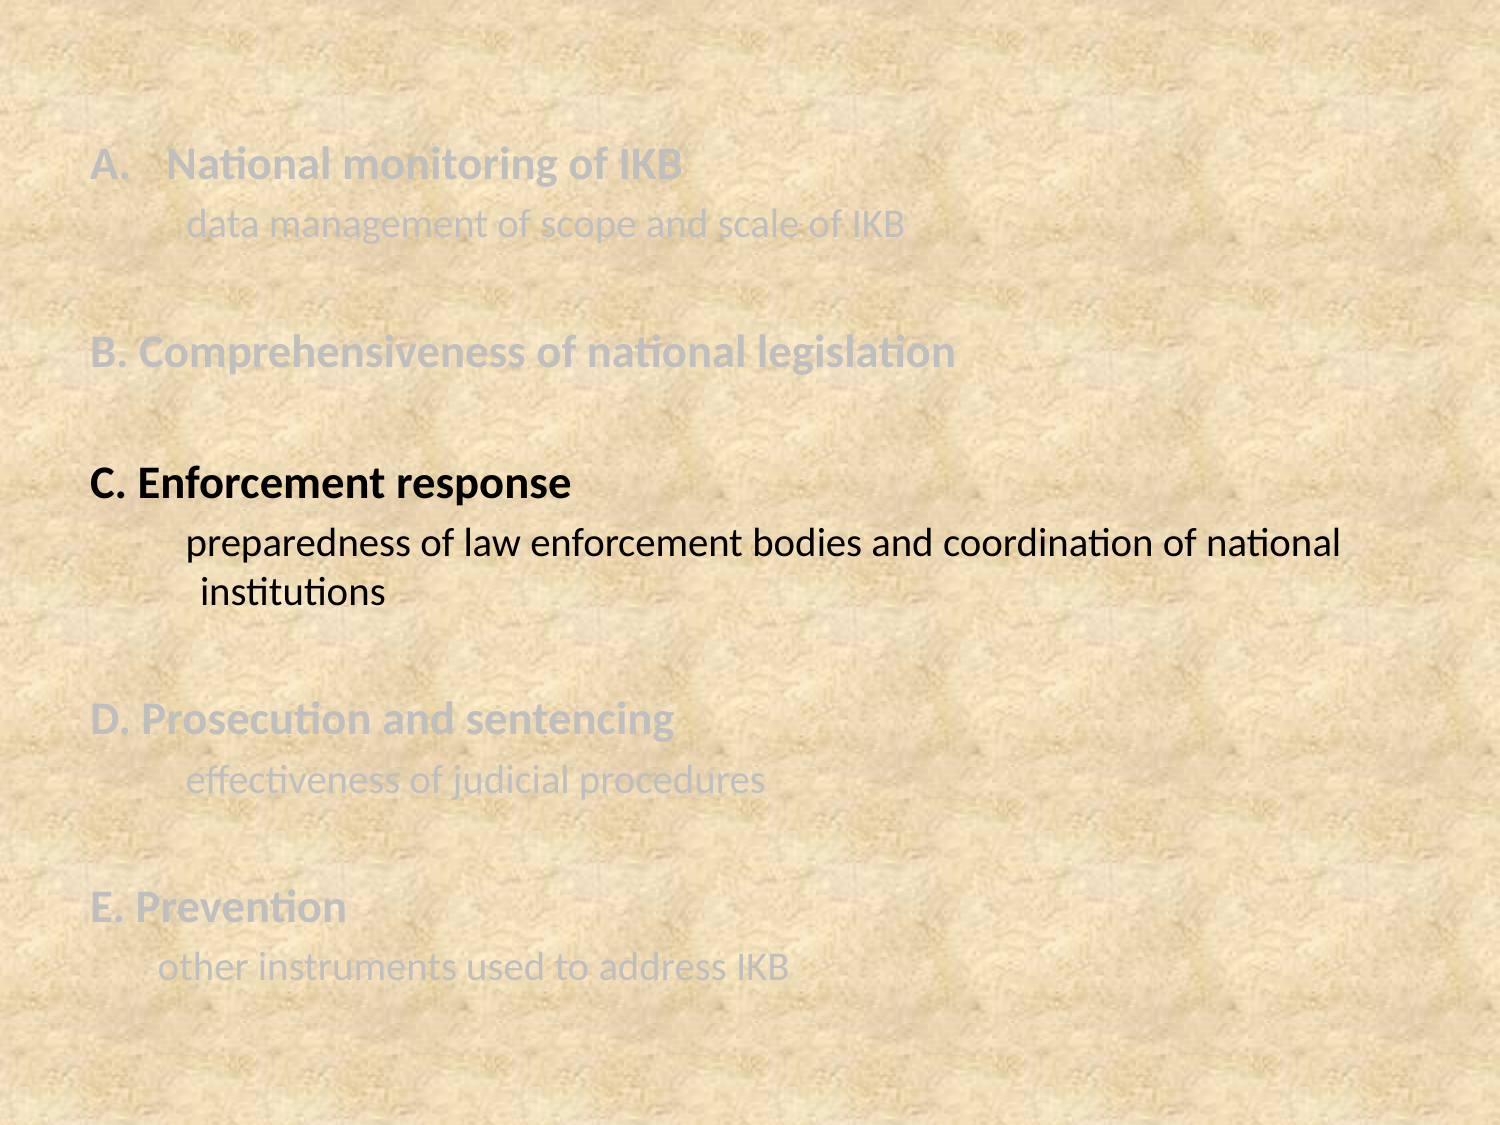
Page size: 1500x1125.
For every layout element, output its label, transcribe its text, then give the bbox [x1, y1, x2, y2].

picture [0, 0, 1500, 1125]
list National monitoring of IKB data management of scope and scale of IKB B. Comprehensiveness of national legislation C. Enforcement response preparedness of law enforcement bodies and coordination of national institutions D. Prosecution and sentencing effectiveness of judicial procedures E. Prevention other instruments used to address IKB [75, 125, 1425, 1005]
